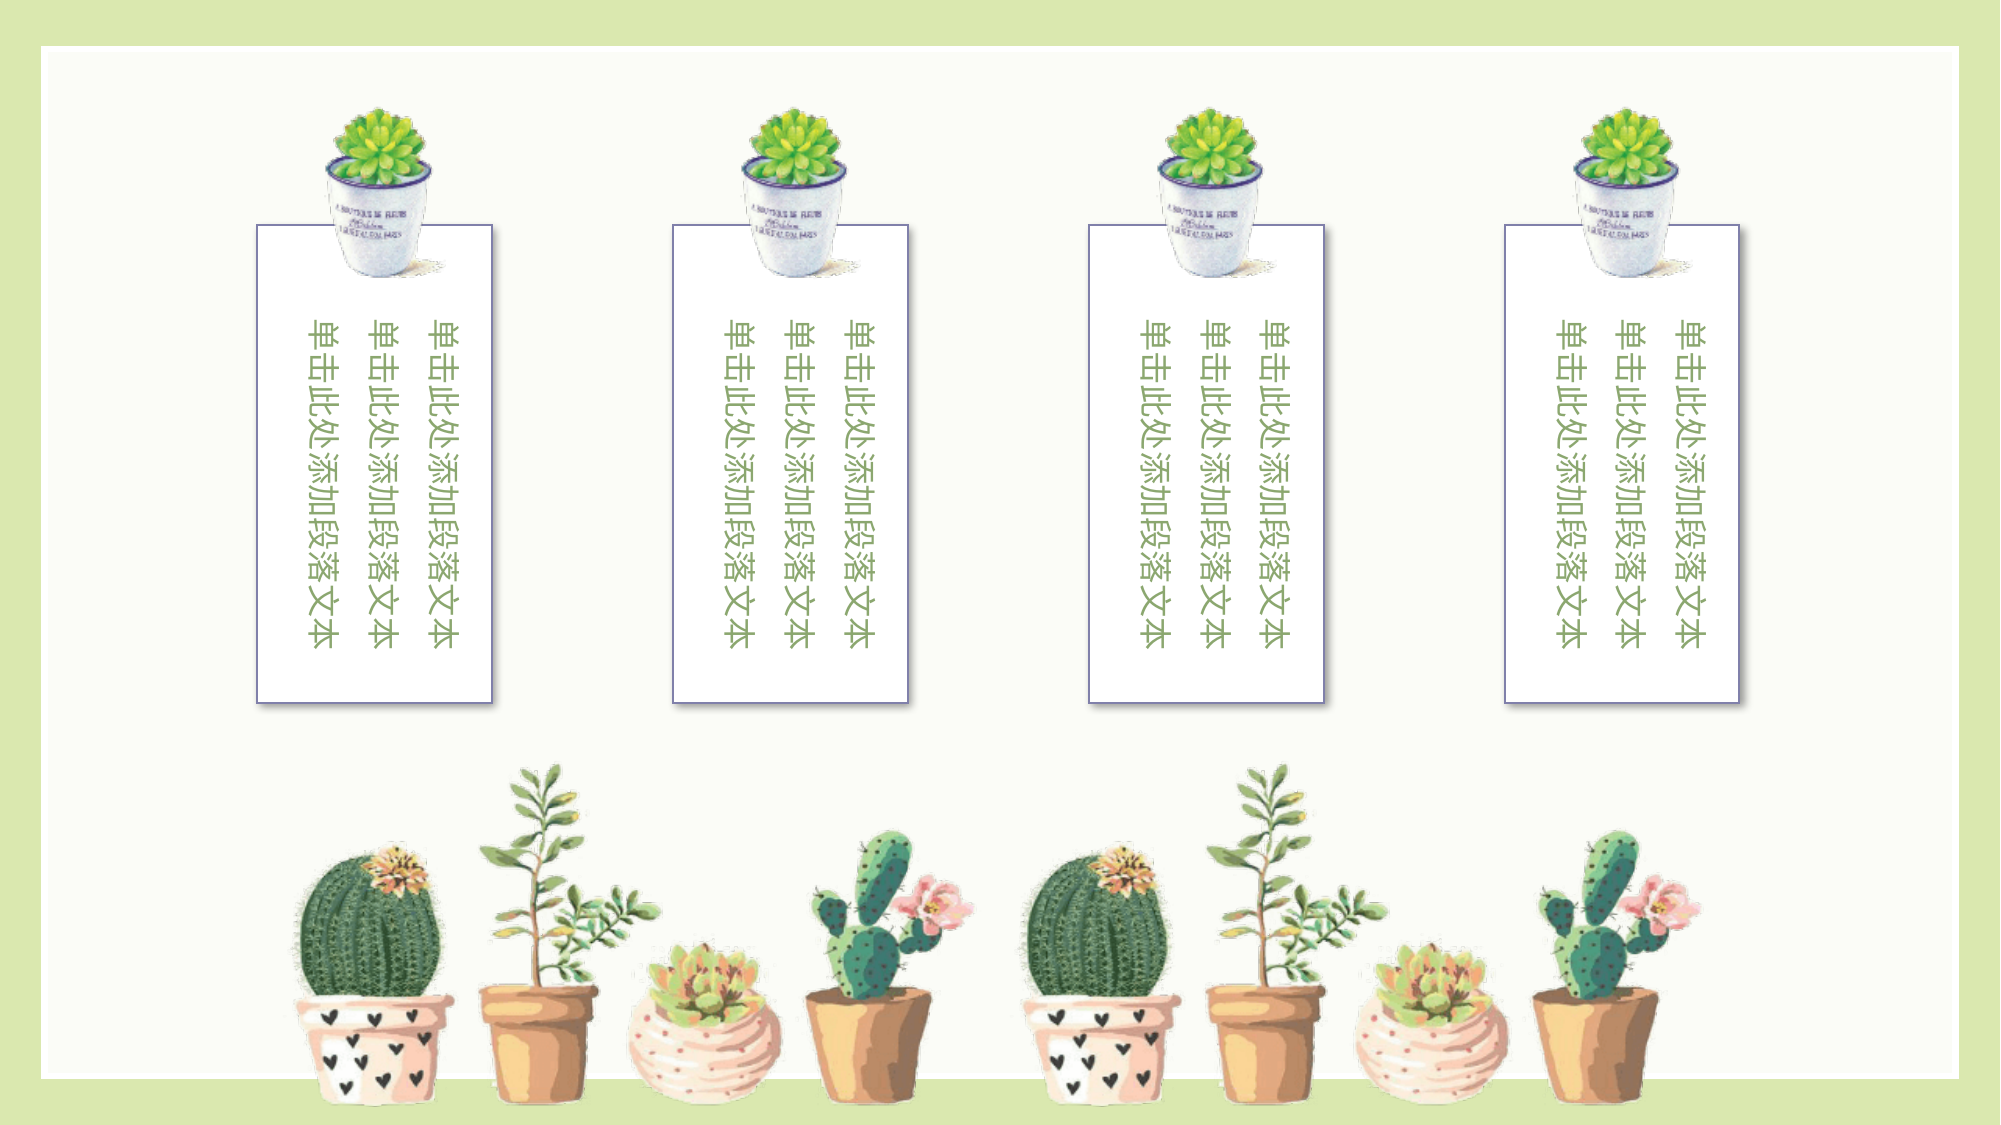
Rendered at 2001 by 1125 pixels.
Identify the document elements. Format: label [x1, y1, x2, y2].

text_box [256, 98, 492, 704]
text_box [1088, 98, 1324, 704]
text_box [672, 98, 908, 704]
text_box [1504, 98, 1740, 704]
text_box [263, 683, 1721, 1125]
